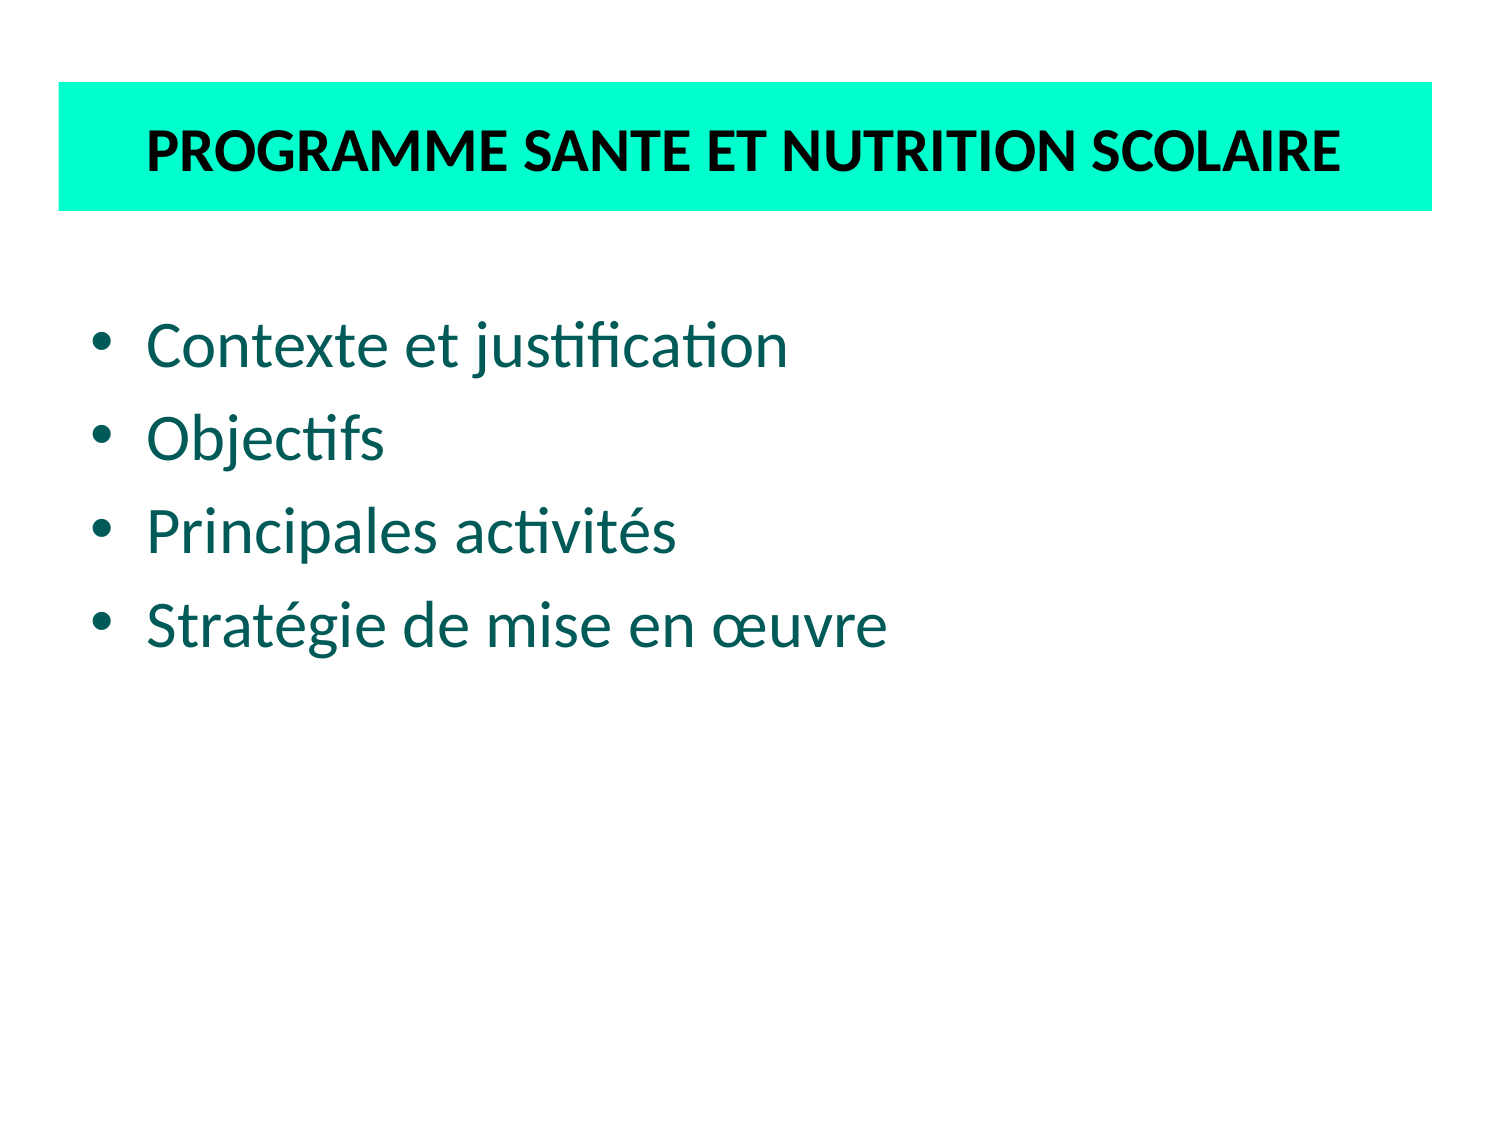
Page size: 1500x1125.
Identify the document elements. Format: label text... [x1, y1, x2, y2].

title PROGRAMME SANTE ET NUTRITION SCOLAIRE [58, 82, 1432, 211]
list Contexte et justification Objectifs Principales activités Stratégie de mise en œuvre [75, 292, 1425, 1005]
